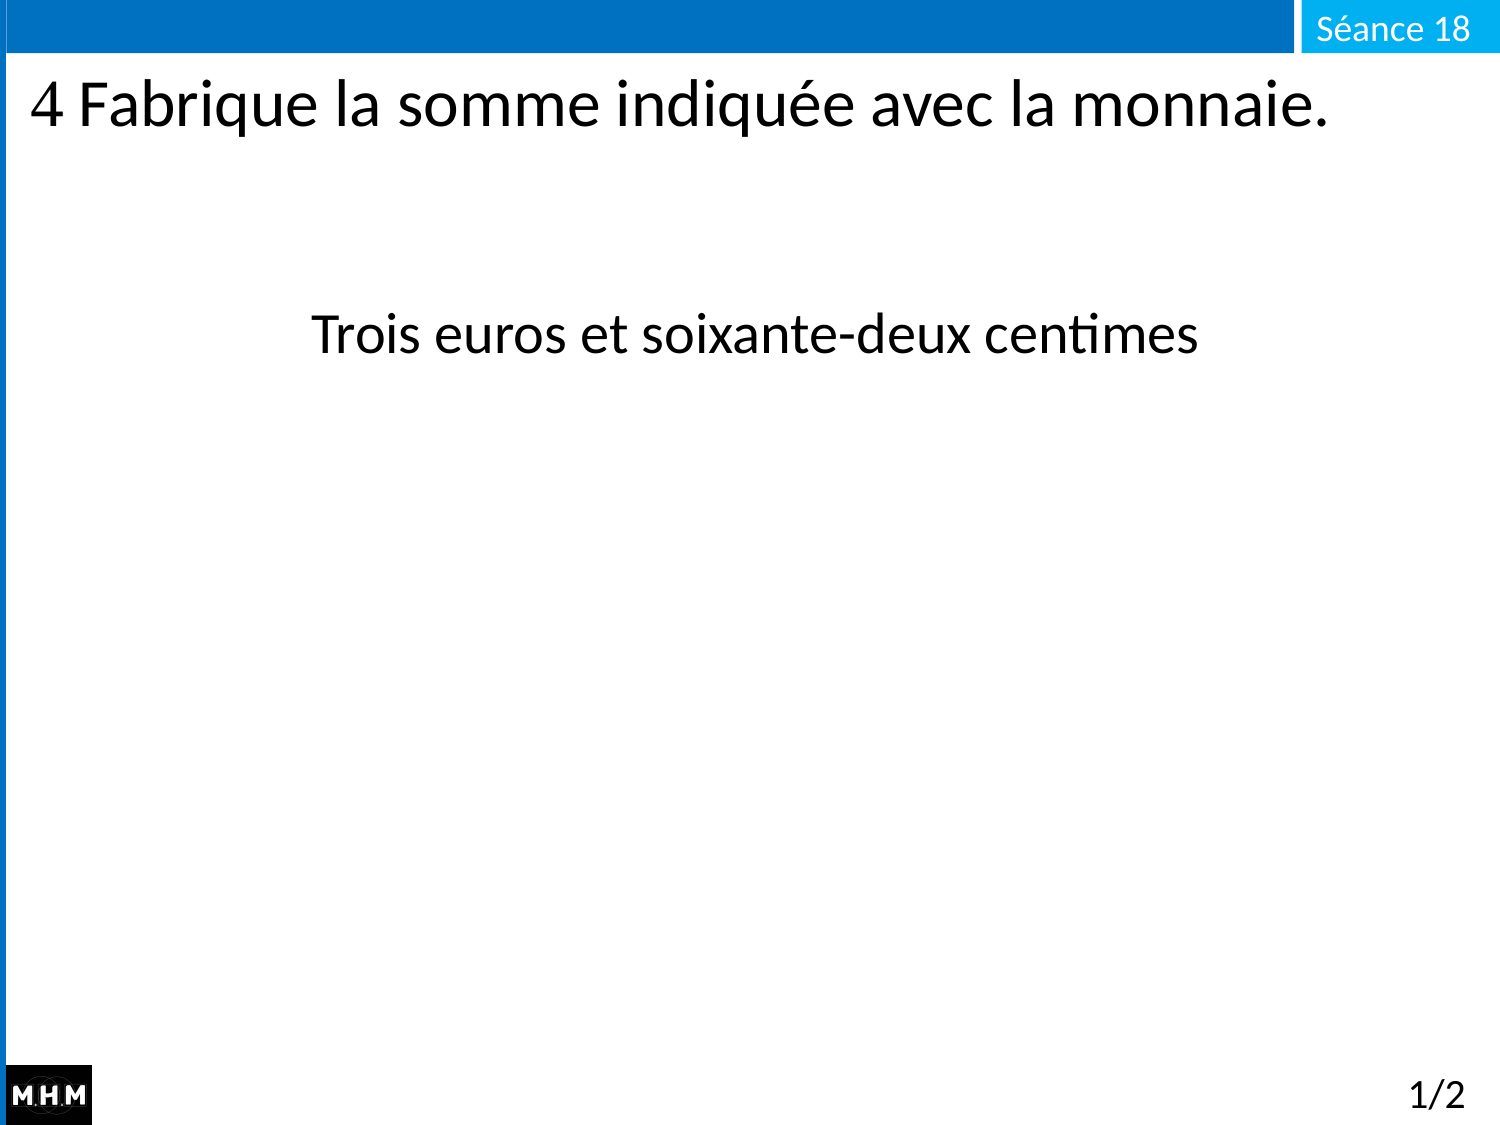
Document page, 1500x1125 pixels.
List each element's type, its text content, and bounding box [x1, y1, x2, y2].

list 1/2 [1373, 1064, 1500, 1125]
picture [6, 1065, 92, 1125]
title  Fabrique la somme indiquée avec la monnaie. [14, 60, 1391, 150]
text_box Trois euros et soixante-deux centimes [296, 287, 1275, 373]
